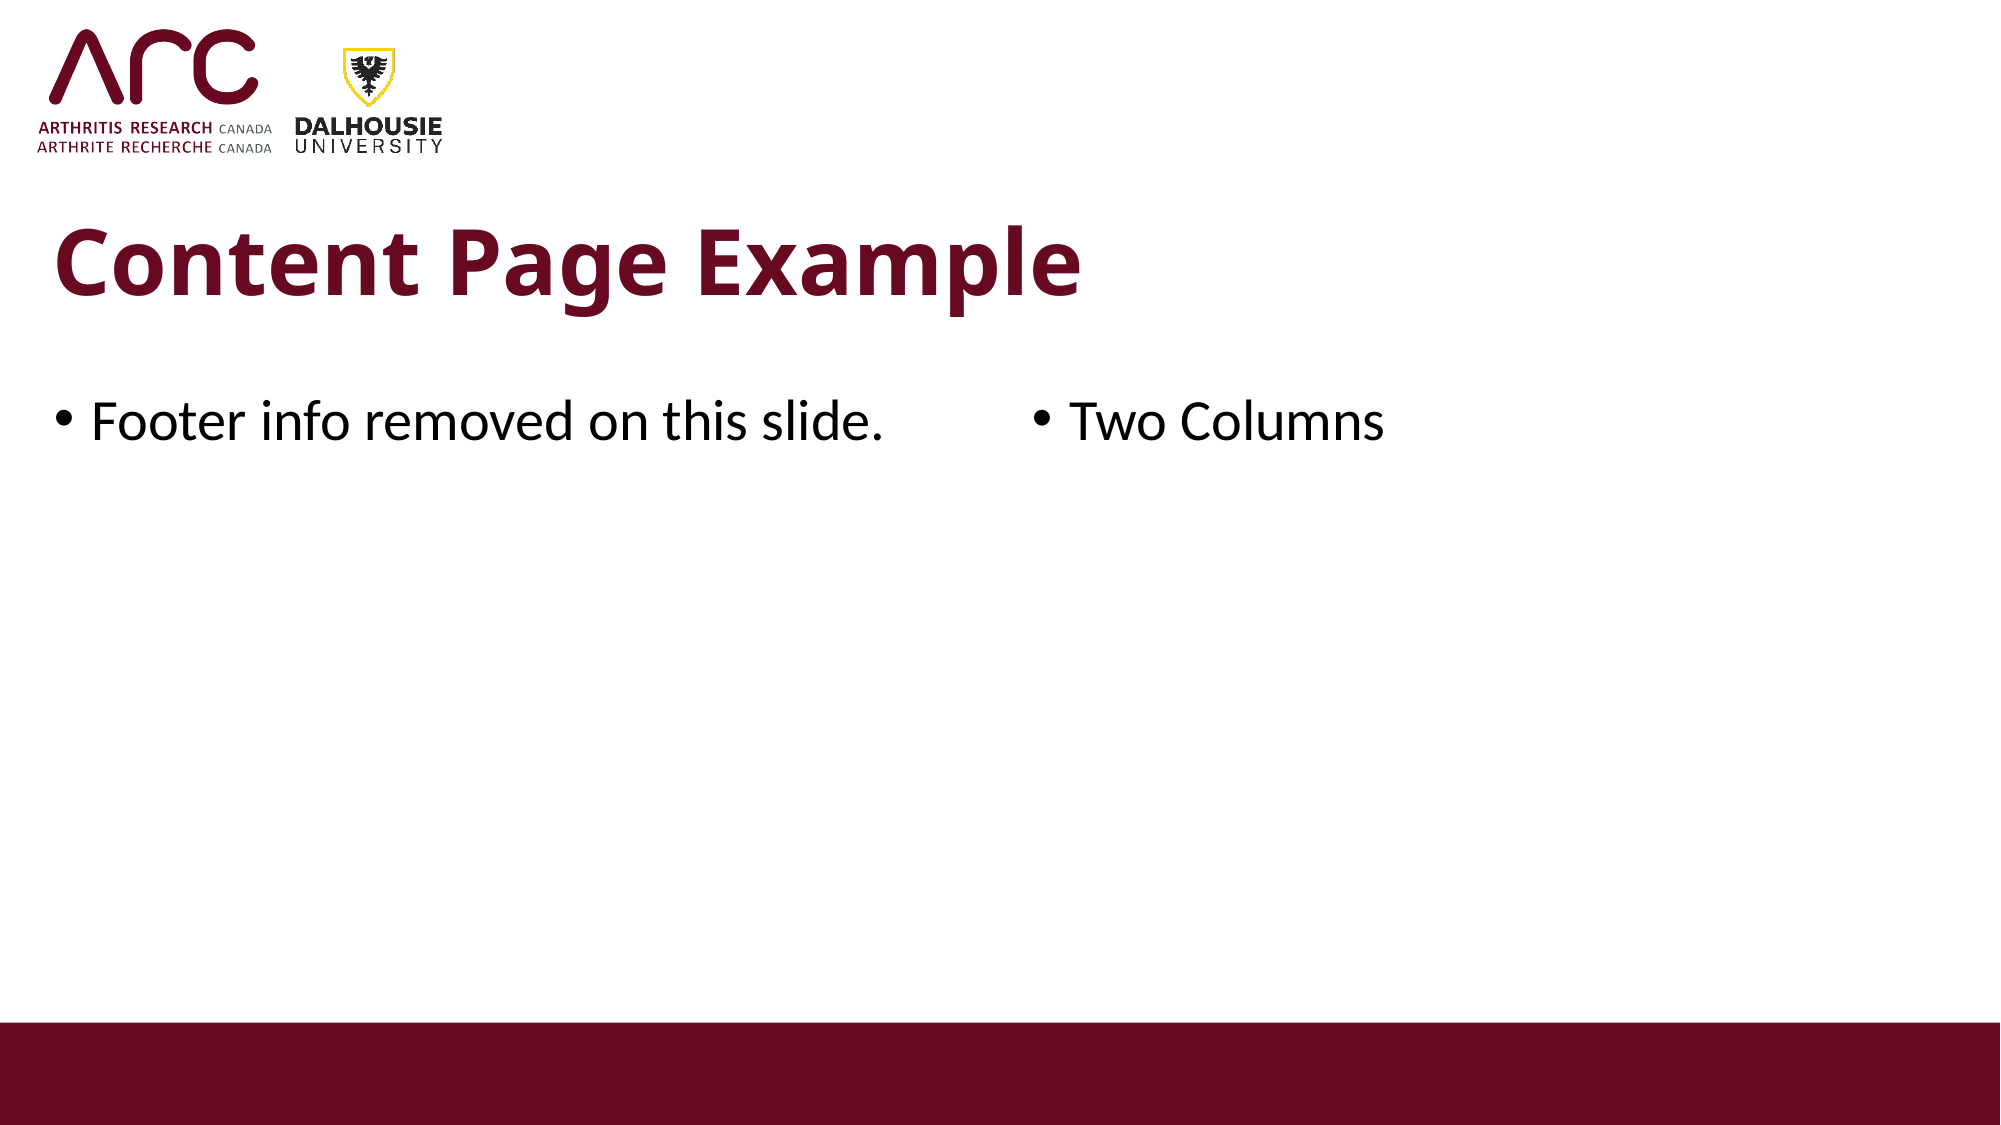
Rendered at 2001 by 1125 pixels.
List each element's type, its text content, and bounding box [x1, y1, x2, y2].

list Two Columns [1016, 382, 1957, 973]
picture [37, 29, 272, 153]
title Content Page Example [37, 169, 1963, 363]
list Footer info removed on this slide. [38, 382, 979, 973]
picture [295, 48, 442, 153]
